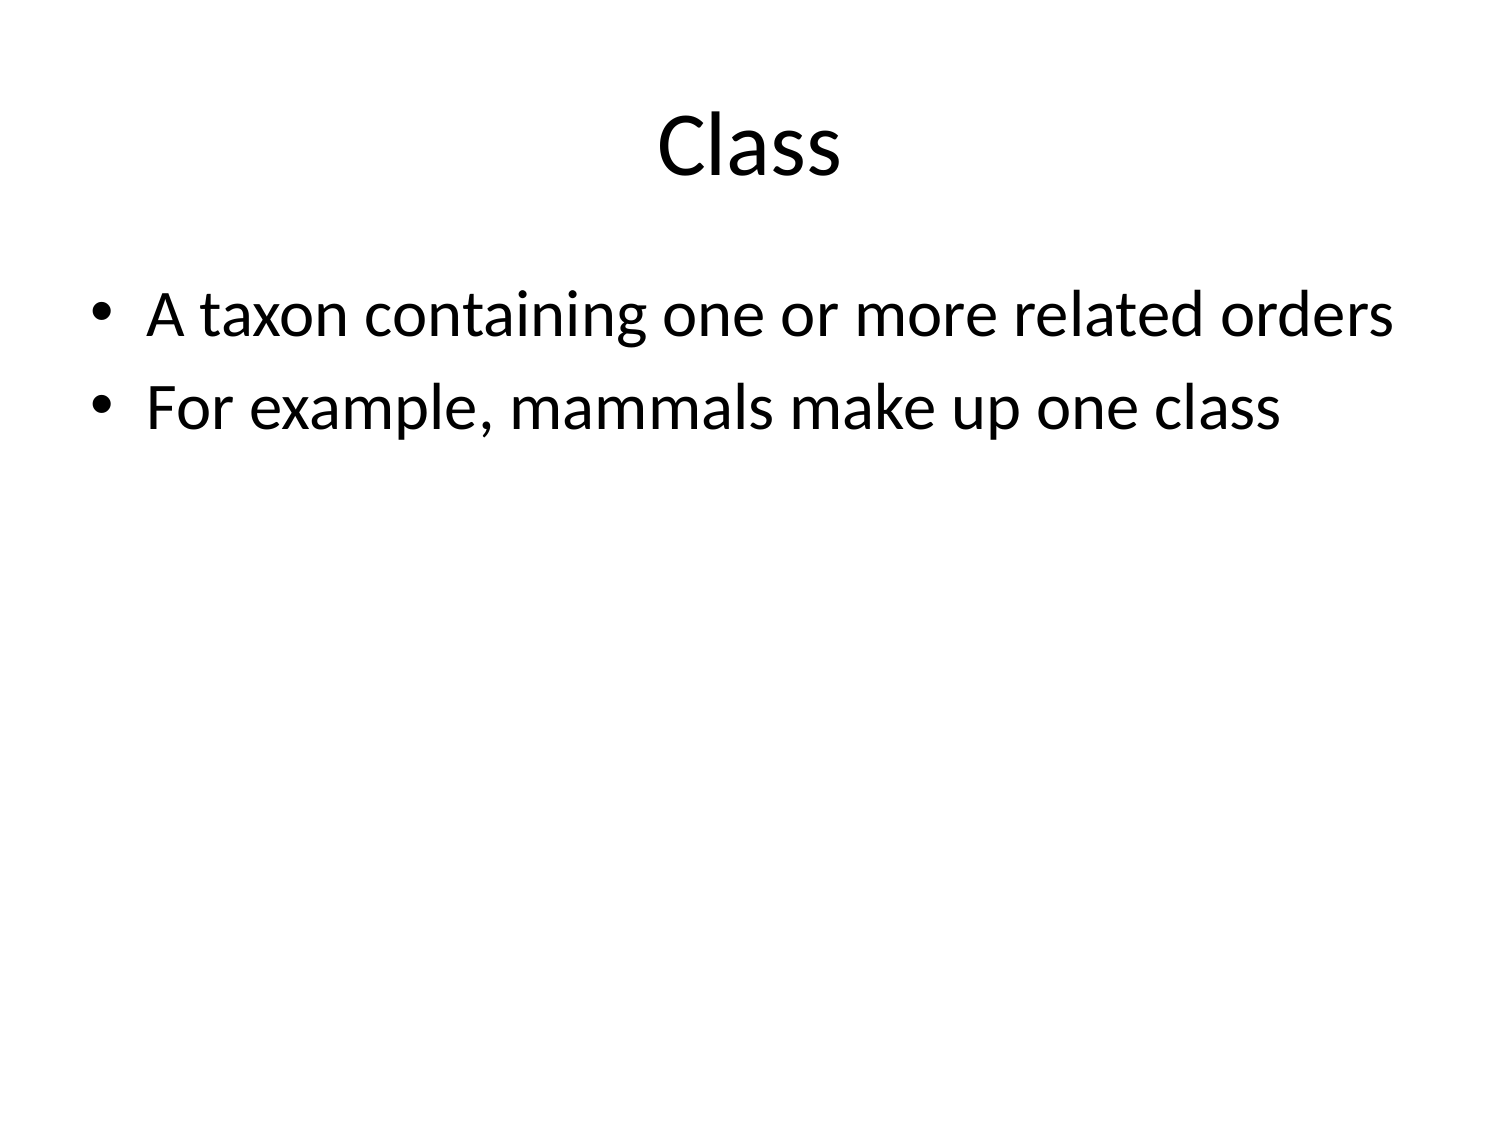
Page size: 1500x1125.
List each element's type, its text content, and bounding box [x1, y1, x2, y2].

list A taxon containing one or more related orders For example, mammals make up one class [75, 262, 1425, 1005]
title Class [75, 45, 1425, 233]
